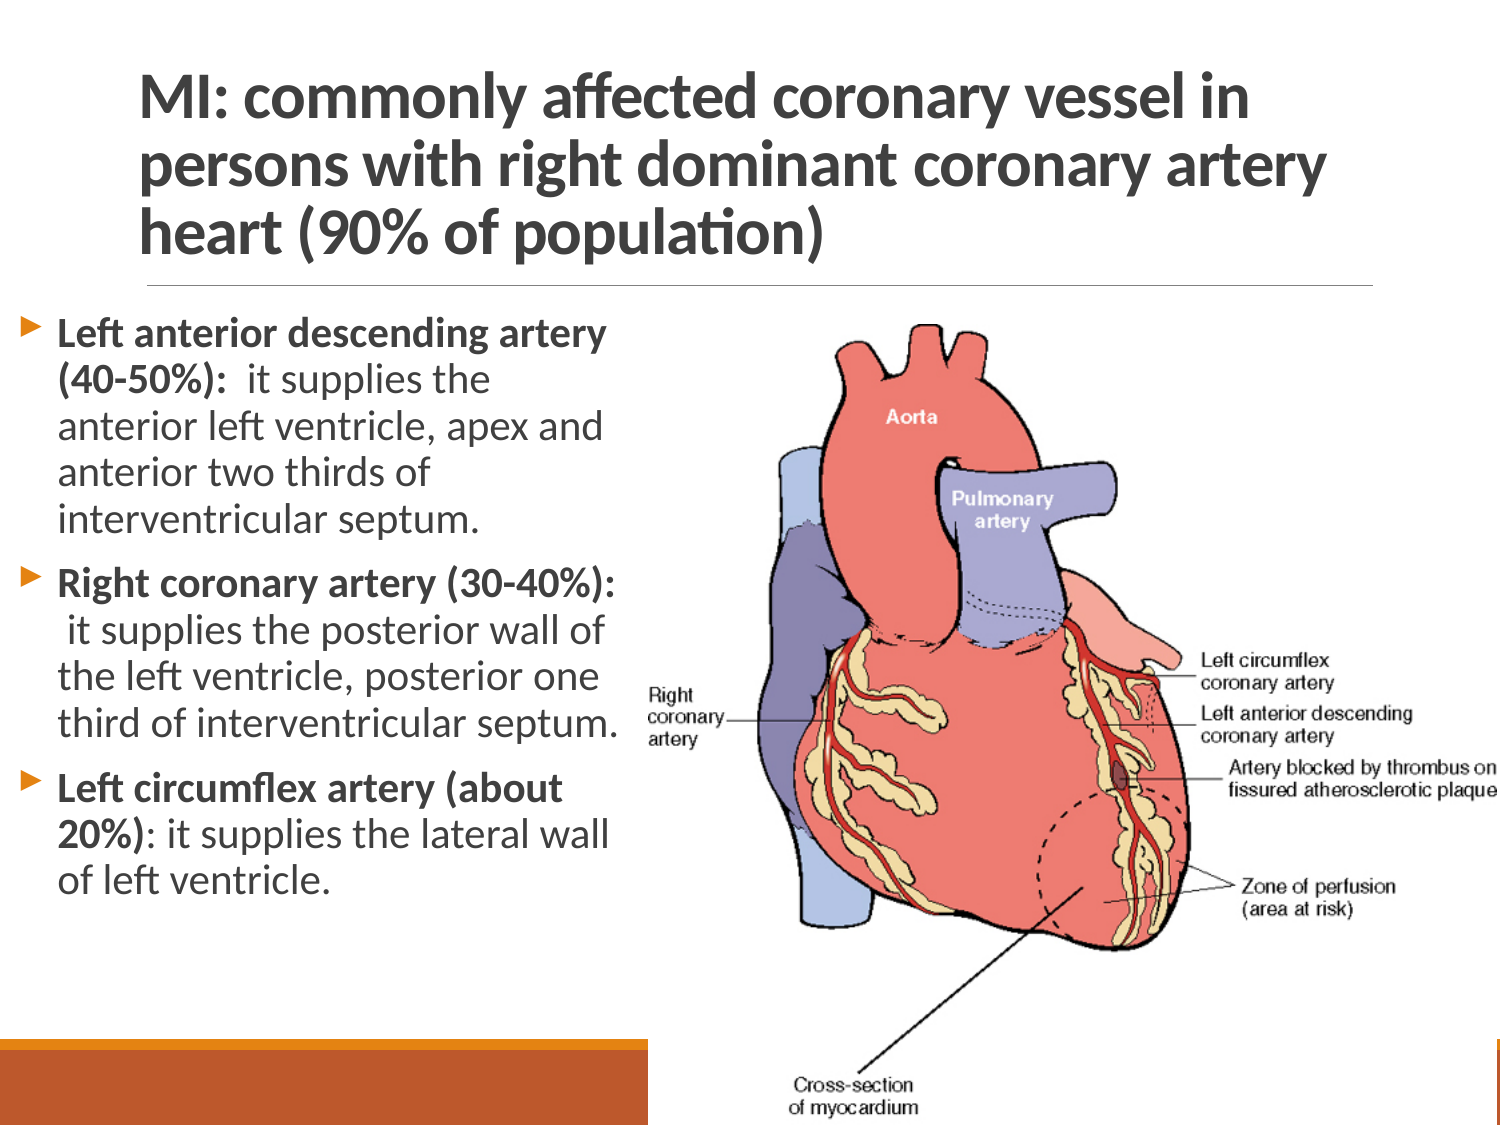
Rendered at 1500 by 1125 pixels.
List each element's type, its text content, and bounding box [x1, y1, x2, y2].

title MI: commonly affected coronary vessel in persons with right dominant coronary artery heart (90% of population) [123, 37, 1362, 276]
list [648, 324, 1498, 1125]
list Left anterior descending artery (40-50%): it supplies the anterior left ventricle, apex and anterior two thirds of interventricular septum. Right coronary artery (30-40%): it supplies the posterior wall of the left ventricle, posterior one third of interventricular septum. Left circumflex artery (about 20%): it supplies the lateral wall of left ventricle. [0, 302, 625, 963]
